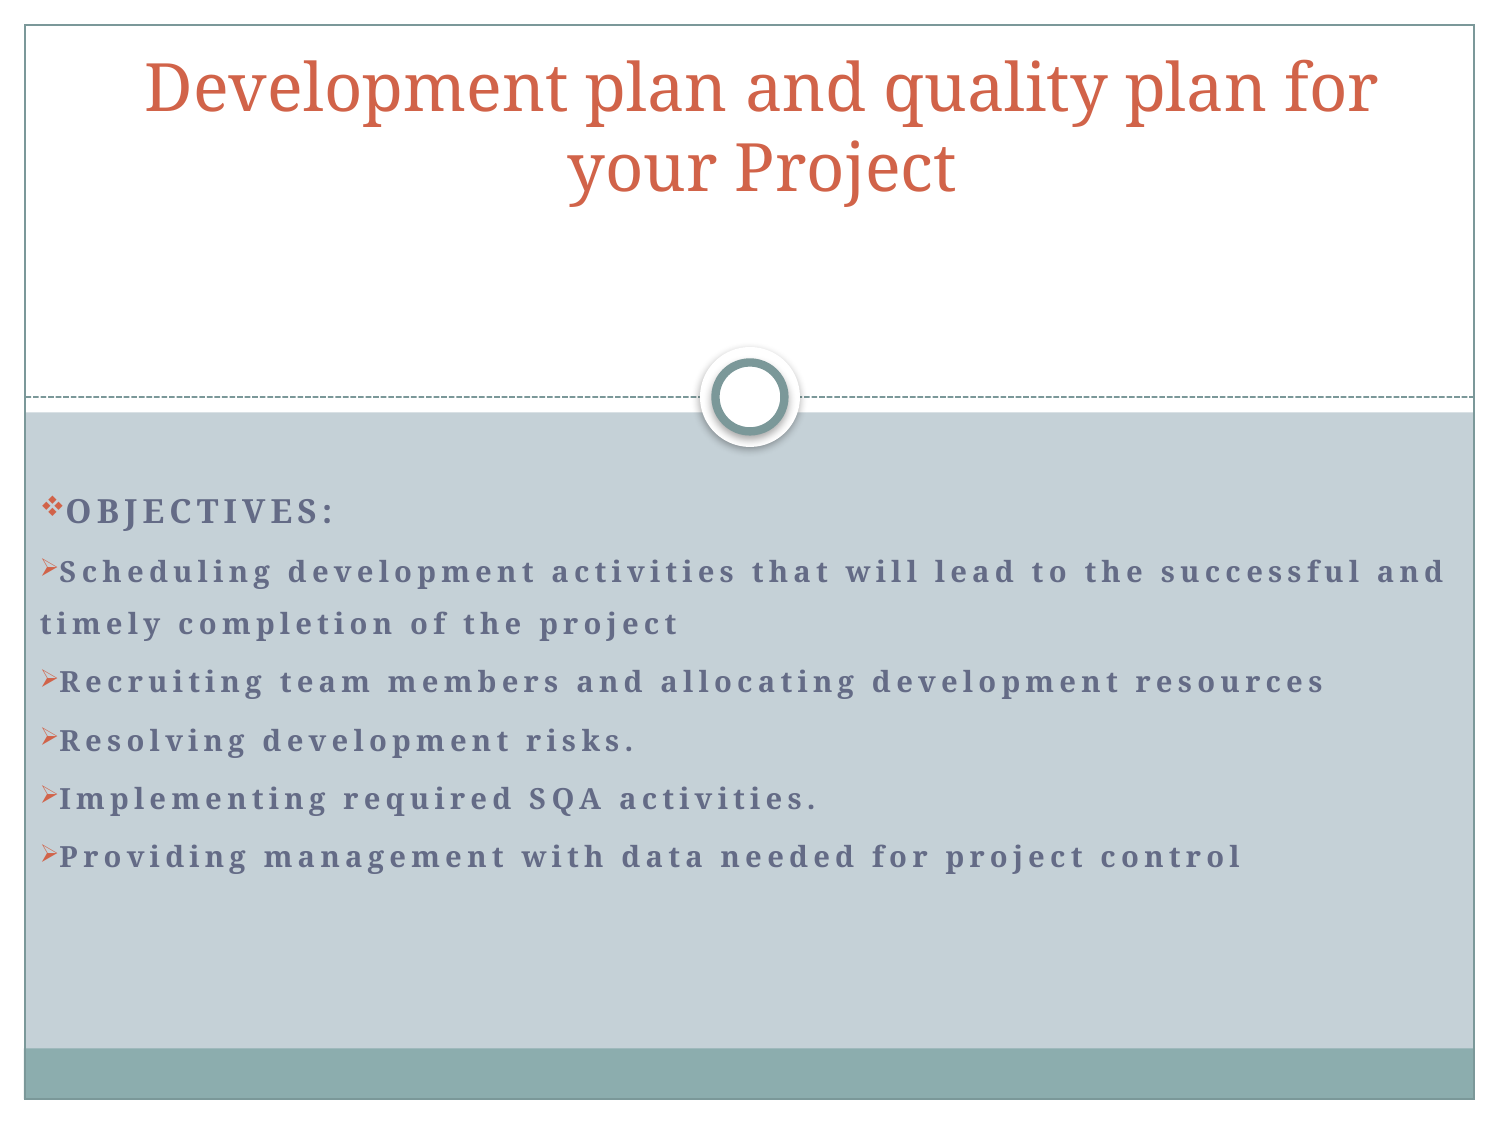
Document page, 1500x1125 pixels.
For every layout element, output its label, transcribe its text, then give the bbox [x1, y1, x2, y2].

subtitle Objectives: Scheduling development activities that will lead to the successful and timely completion of the project Recruiting team members and allocating development resources Resolving development risks. Implementing required SQA activities. Providing management with data needed for project control [24, 462, 1475, 1050]
title Development plan and quality plan for your Project [50, 50, 1475, 213]
